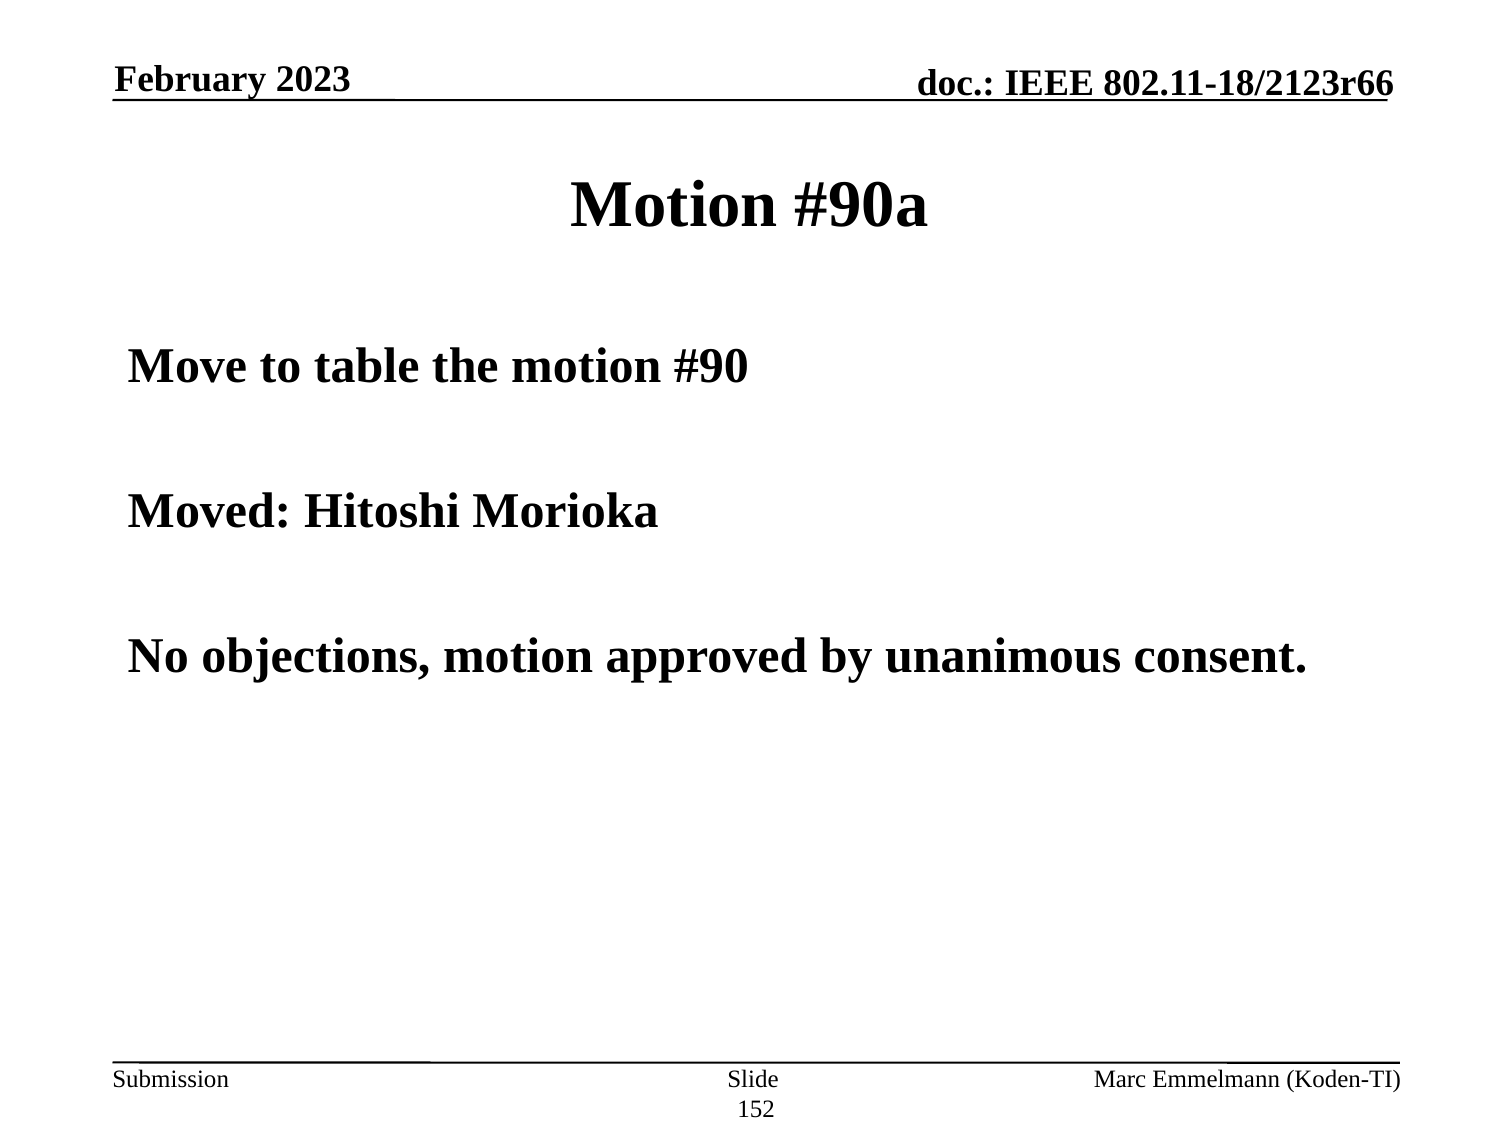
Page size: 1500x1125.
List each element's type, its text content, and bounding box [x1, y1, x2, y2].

footer Marc Emmelmann (Koden-TI) [878, 1061, 1402, 1093]
list Move to table the motion #90 Moved: Hitoshi Morioka No objections, motion approved by unanimous consent. [112, 324, 1388, 1000]
slide_number Slide 152 [712, 1061, 800, 1123]
title Motion #90a [112, 112, 1388, 288]
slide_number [114, 54, 423, 100]
